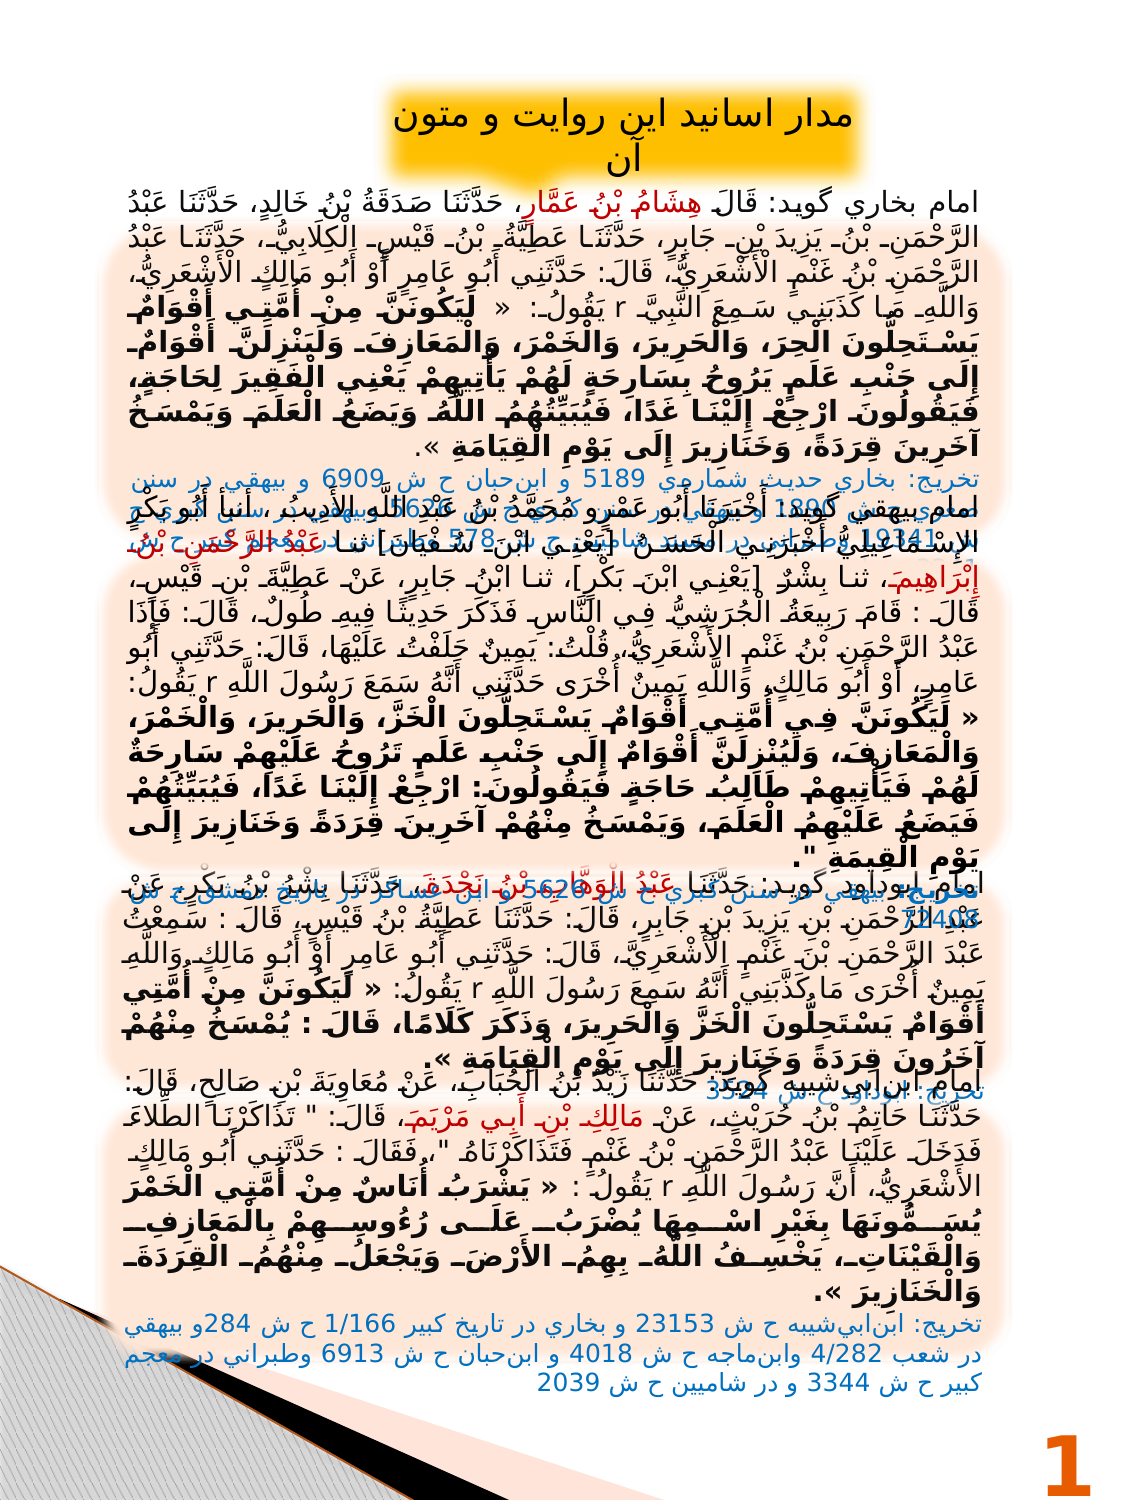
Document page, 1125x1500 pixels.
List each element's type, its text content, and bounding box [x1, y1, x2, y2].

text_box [396, 97, 853, 187]
text_box امام ابوداود گويد: حَدَّثَنَا عَبْدُ الْوَهَّابِ بْنُ نَجْدَةَ، حَدَّثَنَا بِشْرُ بْنُ بَكْرٍ، عَنْ عَبْدِ الرَّحْمَنِ بْنِ يَزِيدَ بْنِ جَابِرٍ، قَالَ: حَدَّثَنَا عَطِيَّةُ بْنُ قَيْسٍ، قَالَ : سَمِعْتُ عَبْدَ الرَّحْمَنِ بْنَ غَنْمٍ الْأَشْعَرِيَّ، قَالَ: حَدَّثَنِي أَبُو عَامِرٍ أَوْ أَبُو مَالِكٍ وَاللَّهِ يَمِينٌ أُخْرَى مَا كَذَّبَنِي أَنَّهُ سَمِعَ رَسُولَ اللَّهِ r يَقُولُ: « لَيَكُونَنَّ مِنْ أُمَّتِي أَقْوَامٌ يَسْتَحِلُّونَ الْخَزَّ وَالْحَرِيرَ، وَذَكَرَ كَلَامًا، قَالَ : يُمْسَخُ مِنْهُمْ آخَرُونَ قِرَدَةً وَخَنَازِيرَ إِلَى يَوْمِ الْقِيَامَةِ ». تخريج: ابوداود ح ش 3524 [112, 890, 996, 1079]
text_box خلاصه: اينكه اگر لفظ (عزف) به صورت جمع با لفظ (معازف) بيايد فقط معناي ادوات موسيقي را دارد و همانند آن كلمه‌ي ”قرء“ كه جمع آن ”قروء و أقراء“ مي‌باشد؛ و كلمه‌ي ”قرء“ به طور مفرد دو معنا دارد 1- حيض (يا قاعده‌ي ماهيانه‌ي زن) و 2- پاكي از حيض! و اگر به صورت جمع با لفظ ”أقراء“ بيايد به معناي حيض است (حديث: دعي الصلاة أيام أقرائك) و اگر جمع آن با لفظ ”قروء“ بيايد به معناي پاكي بعد از حيض است (مثل: ]ﭸ ﭹ ﭺ ﭻ ﭼﭽ[) و مثال‌هاي ديگر نيز وجود دارد كه امام تلمساني در كتاب ”مفتاح الأصول في بناء الفروع علي الأصول“ صفحه‌ي 80 به آن اشاره مي‌كند. [402, 103, 847, 182]
text_box امام ابن‌ابي‌شيبه گويد: حَدَّثَنَا زَيْدُ بْنُ الْحُبَابِ، عَنْ مُعَاوِيَةَ بْنِ صَالِحٍ، قَالَ: حَدَّثَنَا حَاتِمُ بْنُ حُرَيْثٍ، عَنْ مَالِكِ بْنِ أَبِي مَرْيَمَ، قَالَ: " تَذَاكَرْنَا الطِّلاءَ فَدَخَلَ عَلَيْنَا عَبْدُ الرَّحْمَنِ بْنُ غَنْمٍ فَتَذَاكَرْنَاهُ "، فَقَالَ : حَدَّثَنِي أَبُو مَالِكٍ الأَشْعَرِيُّ، أَنَّ رَسُولَ اللَّهِ r يَقُولُ : « يَشْرَبُ أُنَاسٌ مِنْ أُمَّتِي الْخَمْرَ يُسَمُّونَهَا بِغَيْرِ اسْمِهَا يُضْرَبُ عَلَى رُءُوسِهِمْ بِالْمَعَازِفِ وَالْقَيْنَاتِ، يَخْسِفُ اللَّهُ بِهِمُ الأَرْضَ وَيَجْعَلُ مِنْهُمُ الْقِرَدَةَ وَالْخَنَازِيرَ ». تخريج: ابن‌ابي‌شيبه ح ش 23153 و بخاري در تاريخ كبير 1/166 ح ش 284و بيهقي در شعب 4/282 وابن‌ماجه ح ش 4018 و ابن‌حبان ح ش 6913 وطبراني در معجم كبير ح ش 3344 و در شاميين ح ش 2039 [111, 1112, 997, 1349]
text_box امام بخاري گويد: قَالَ هِشَامُ بْنُ عَمَّارٍ، حَدَّثَنَا صَدَقَةُ بْنُ خَالِدٍ، حَدَّثَنَا عَبْدُ الرَّحْمَنِ بْنُ يَزِيدَ بْنِ جَابِرٍ، حَدَّثَنَا عَطِيَّةُ بْنُ قَيْسٍ الْكِلَابِيُّ، حَدَّثَنَا عَبْدُ الرَّحْمَنِ بْنُ غَنْمٍ الْأَشْعَرِيُّ، قَالَ: حَدَّثَنِي أَبُو عَامِرٍ أَوْ أَبُو مَالِكٍ الْأَشْعَرِيُّ، وَاللَّهِ مَا كَذَبَنِي سَمِعَ النَّبِيَّ r يَقُولُ: « لَيَكُونَنَّ مِنْ أُمَّتِي أَقْوَامٌ يَسْتَحِلُّونَ الْحِرَ، وَالْحَرِيرَ، وَالْخَمْرَ، وَالْمَعَازِفَ وَلَيَنْزِلَنَّ أَقْوَامٌ إِلَى جَنْبِ عَلَمٍ يَرُوحُ بِسَارِحَةٍ لَهُمْ يَأْتِيهِمْ يَعْنِي الْفَقِيرَ لِحَاجَةٍ، فَيَقُولُونَ ارْجِعْ إِلَيْنَا غَدًا، فَيُبَيِّتُهُمُ اللَّهُ وَيَضَعُ الْعَلَمَ وَيَمْسَخُ آخَرِينَ قِرَدَةً، وَخَنَازِيرَ إِلَى يَوْمِ الْقِيَامَةِ ». تخريج: بخاري حديث شماره‌ي 5189 و ابن‌حبان ح ش 6909 و بيهقي در سنن صغري ح ش 1890 و بيهقي در سنن كبري ح ش 5626 وبيهقي در سنن كبري ح ش 19341 وطبراني در مسند شاميين ح ش 578 وطبراني در معجم كبير ح ش 3341 ودعلج در منتقي ح ش 9 [111, 233, 997, 533]
text_box مدار اسانيد اين روايت و متون آن [406, 107, 843, 177]
text_box 23 [399, 100, 850, 185]
text_box [155, 1365, 399, 1500]
text_box [3, 1276, 100, 1333]
text_box امام بيهقي گويد: أَخْبَرَنَا أَبُو عَمْرٍو مُحَمَّدُ بْنُ عَبْدِ اللَّهِ الأَدِيبُ ، أنبأ أَبُو بَكْرٍ الإِسْمَاعِيلِيُّ أَخْبَرَنِي الْحَسَنُ [يَعْنِي ابْنَ سُفْيَانَ] ثنا عَبْدُ الرَّحْمَنِ بْنُ إِبْرَاهِيمَ، ثنا بِشْرٌ [يَعْنِي ابْنَ بَكْرٍ]، ثنا ابْنُ جَابِرٍ، عَنْ عَطِيَّةَ بْنِ قَيْسٍ، قَالَ : قَامَ رَبِيعَةُ الْجُرَشِيُّ فِي النَّاسِ فَذَكَرَ حَدِيثًا فِيهِ طُولٌ، قَالَ: فَإِذَا عَبْدُ الرَّحْمَنِ بْنُ غَنْمٍ الأَشْعَرِيُّ، قُلْتُ: يَمِينٌ حَلَفْتُ عَلَيْهَا، قَالَ: حَدَّثَنِي أَبُو عَامِرٍ، أَوْ أَبُو مَالِكٍ، وَاللَّهِ يَمِينٌ أُخْرَى حَدَّثَنِي أَنَّهُ سَمَعَ رَسُولَ اللَّهِ r يَقُولُ: « لَيَكُونَنَّ فِي أُمَّتِي أَقْوَامٌ يَسْتَحِلُّونَ الْخَزَّ، وَالْحَرِيرَ، وَالْخَمْرَ، وَالْمَعَازِفَ، وَلَيُنْزِلَنَّ أَقْوَامٌ إِلَى جَنْبِ عَلَمٍ تَرُوحُ عَلَيْهِمْ سَارِحَةٌ لَهُمْ فَيَأْتِيهِمْ طَالِبُ حَاجَةٍ فَيَقُولُونَ: ارْجِعْ إِلَيْنَا غَدًا، فَيُبَيِّتُهُمْ فَيَضَعُ عَلَيْهِمُ الْعَلَمَ، وَيَمْسَخُ مِنْهُمْ آخَرِينَ قِرَدَةً وَخَنَازِيرَ إِلَى يَوْمِ الْقِيمَةِ ". تخريج: بيهقي در سنن كبري ح ش 5626 و ابن عساكر در تاريخ دمشق ح ش 72408 [111, 562, 997, 862]
text_box 14 [999, 1405, 1125, 1500]
text_box [109, 559, 999, 864]
